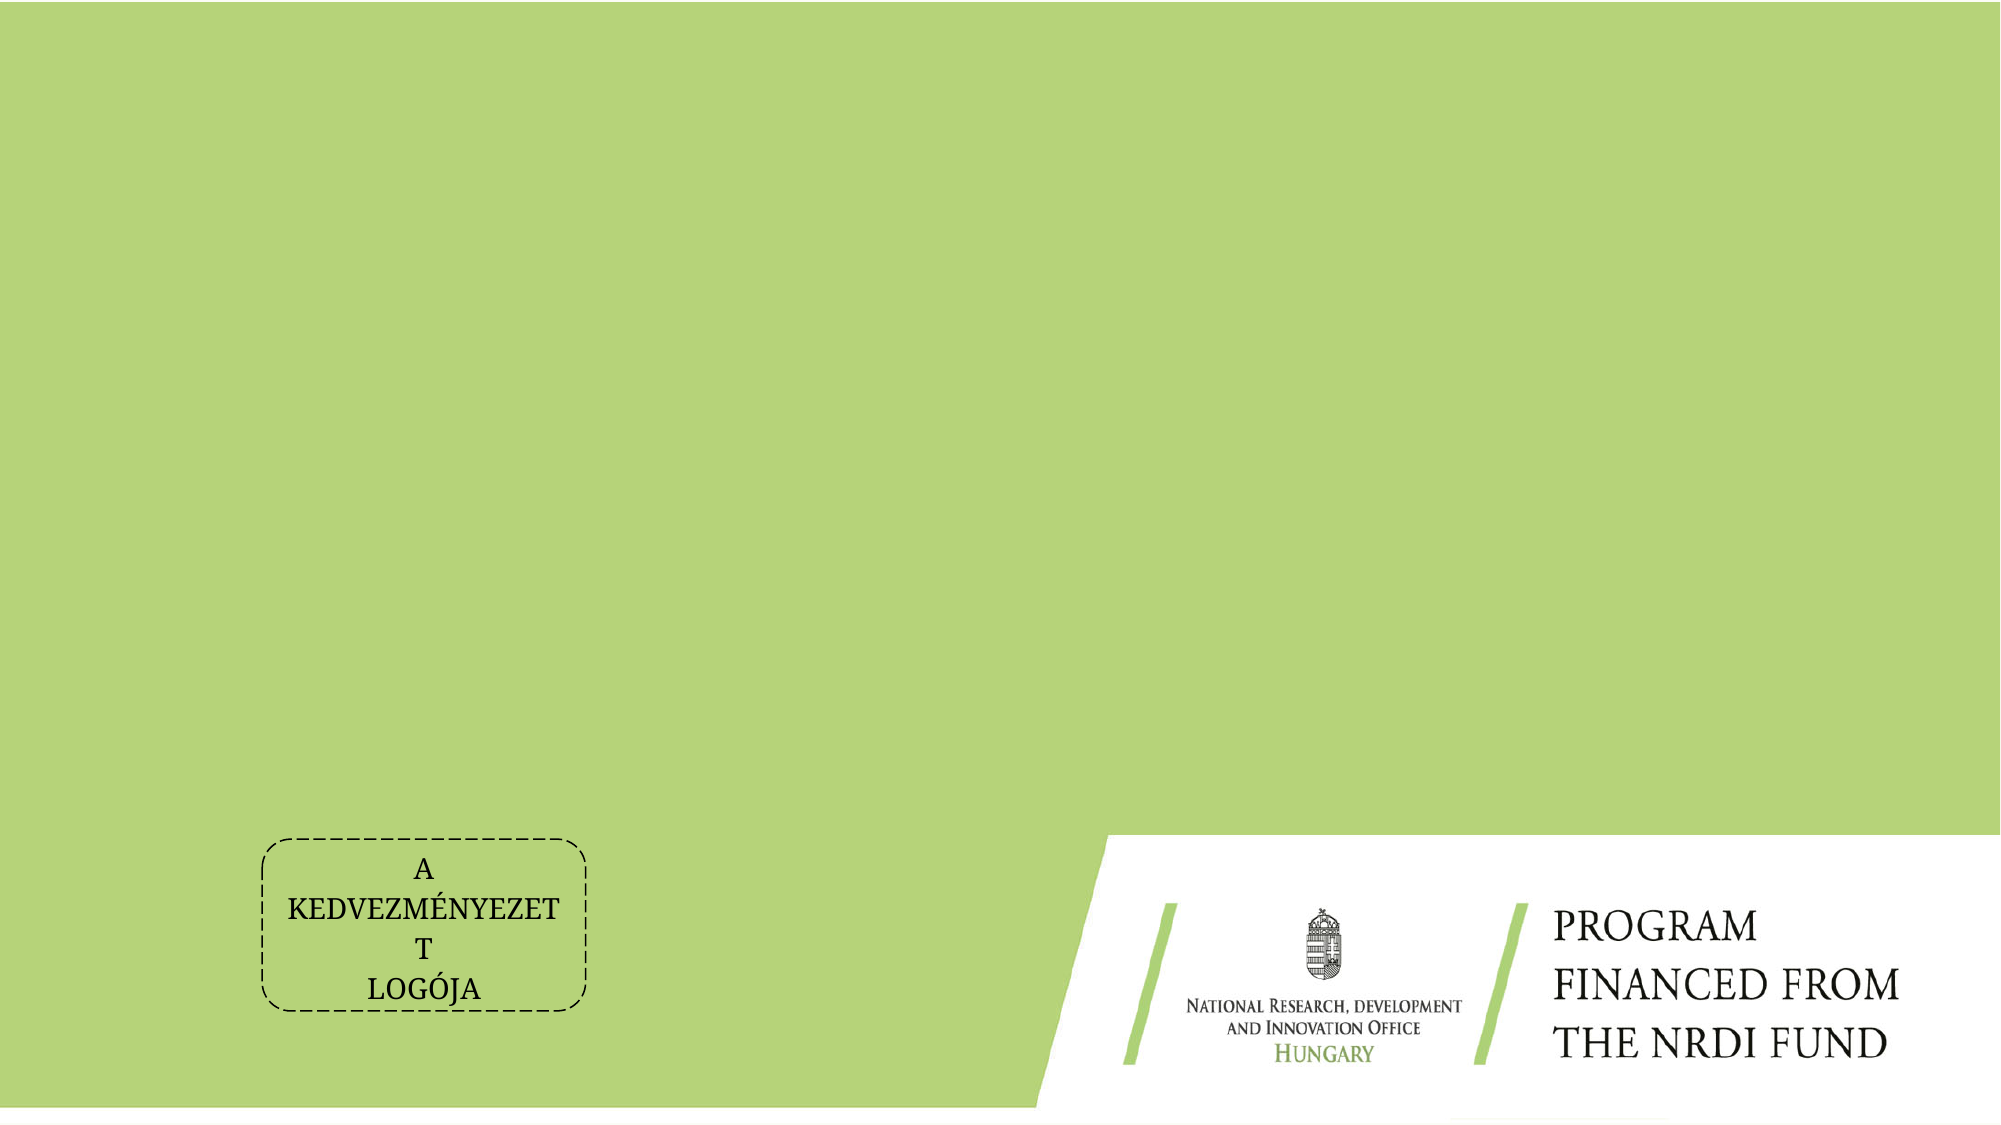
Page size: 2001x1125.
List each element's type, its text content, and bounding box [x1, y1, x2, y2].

picture [0, 2, 2001, 1123]
text_box A kedvezményezett logója [262, 839, 586, 1011]
